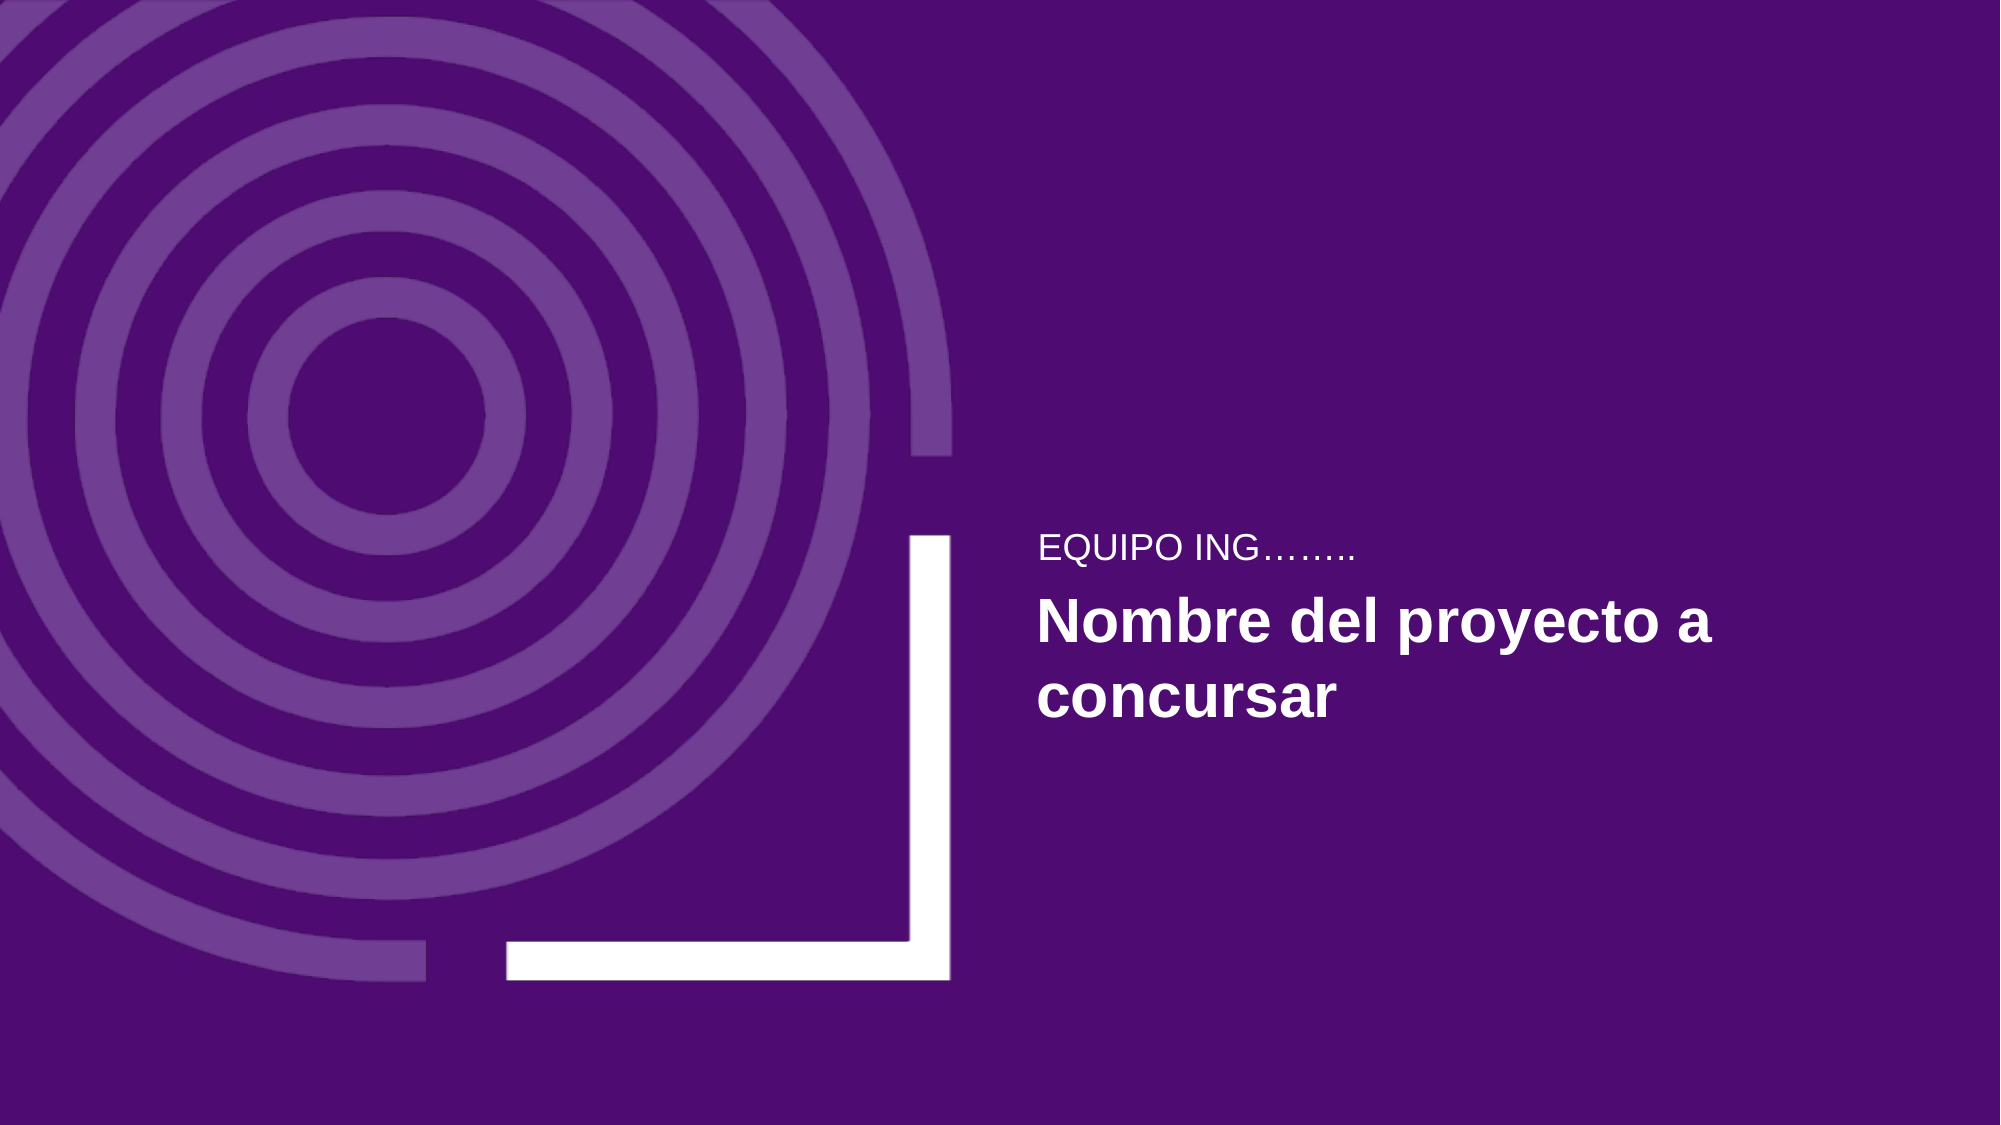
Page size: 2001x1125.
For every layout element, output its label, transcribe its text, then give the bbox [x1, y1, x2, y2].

picture [0, 0, 973, 998]
text_box Nombre del proyecto a concursar [1021, 572, 1898, 738]
text_box EQUIPO ING…….. [1022, 515, 1372, 572]
